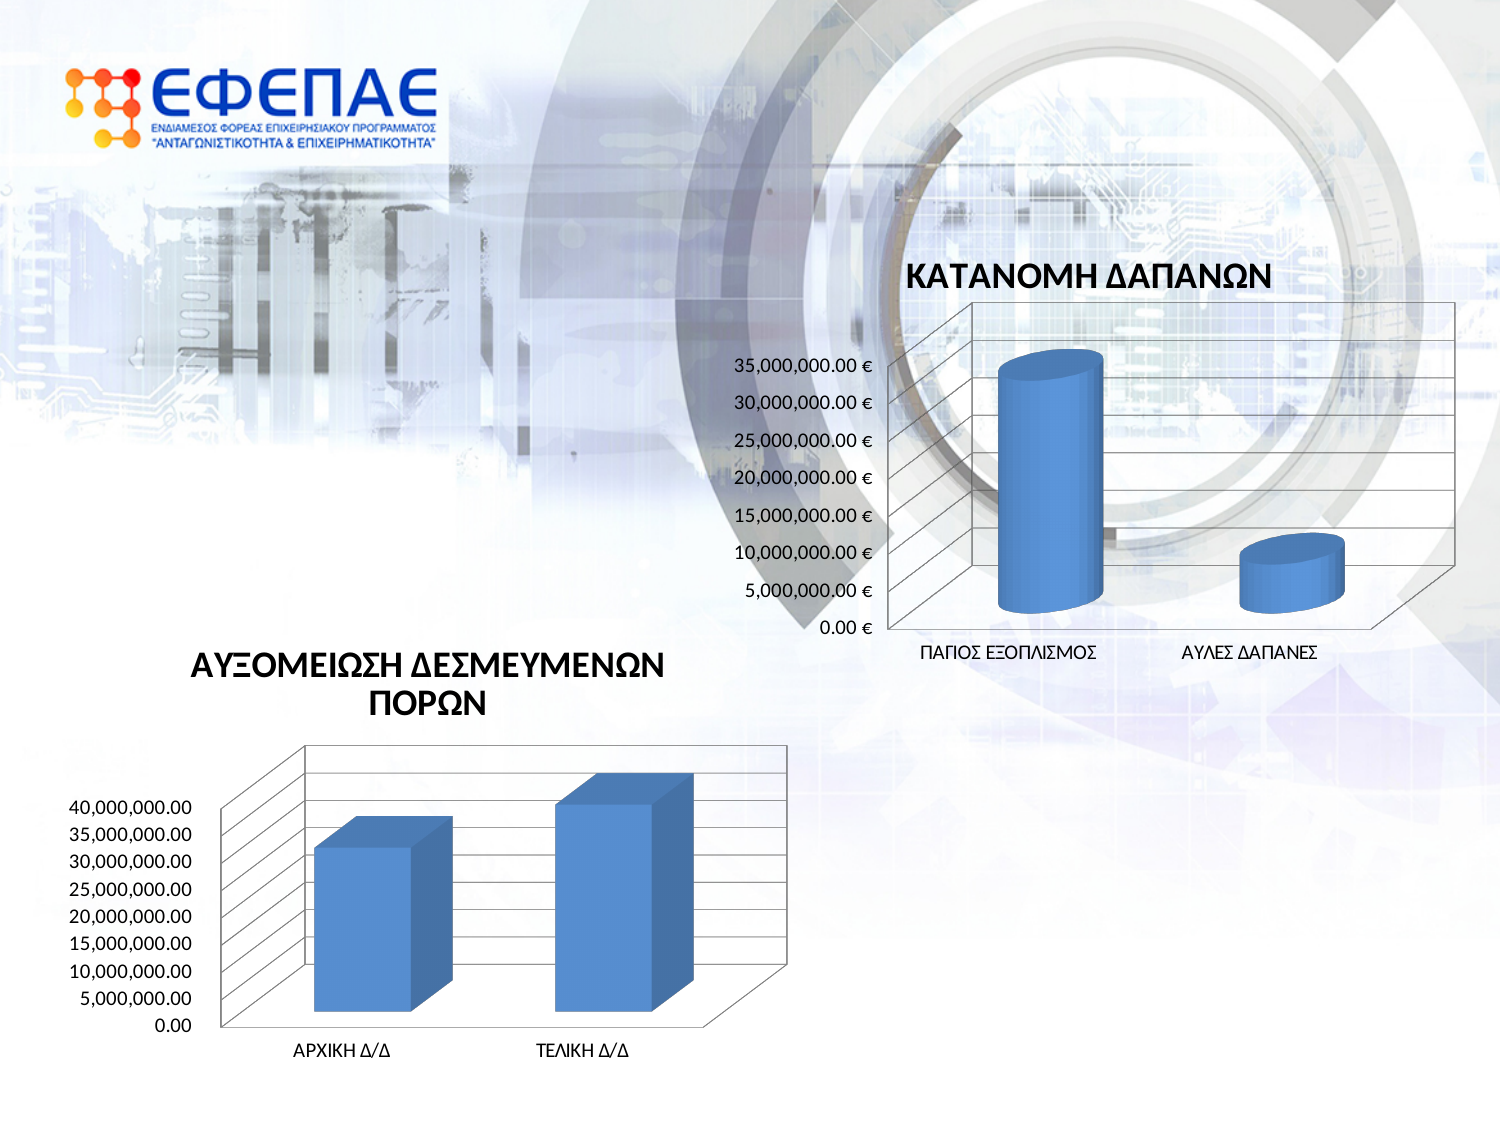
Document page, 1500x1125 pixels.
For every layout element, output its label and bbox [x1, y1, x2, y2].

chart [52, 231, 1465, 1072]
picture [0, 0, 1500, 1125]
